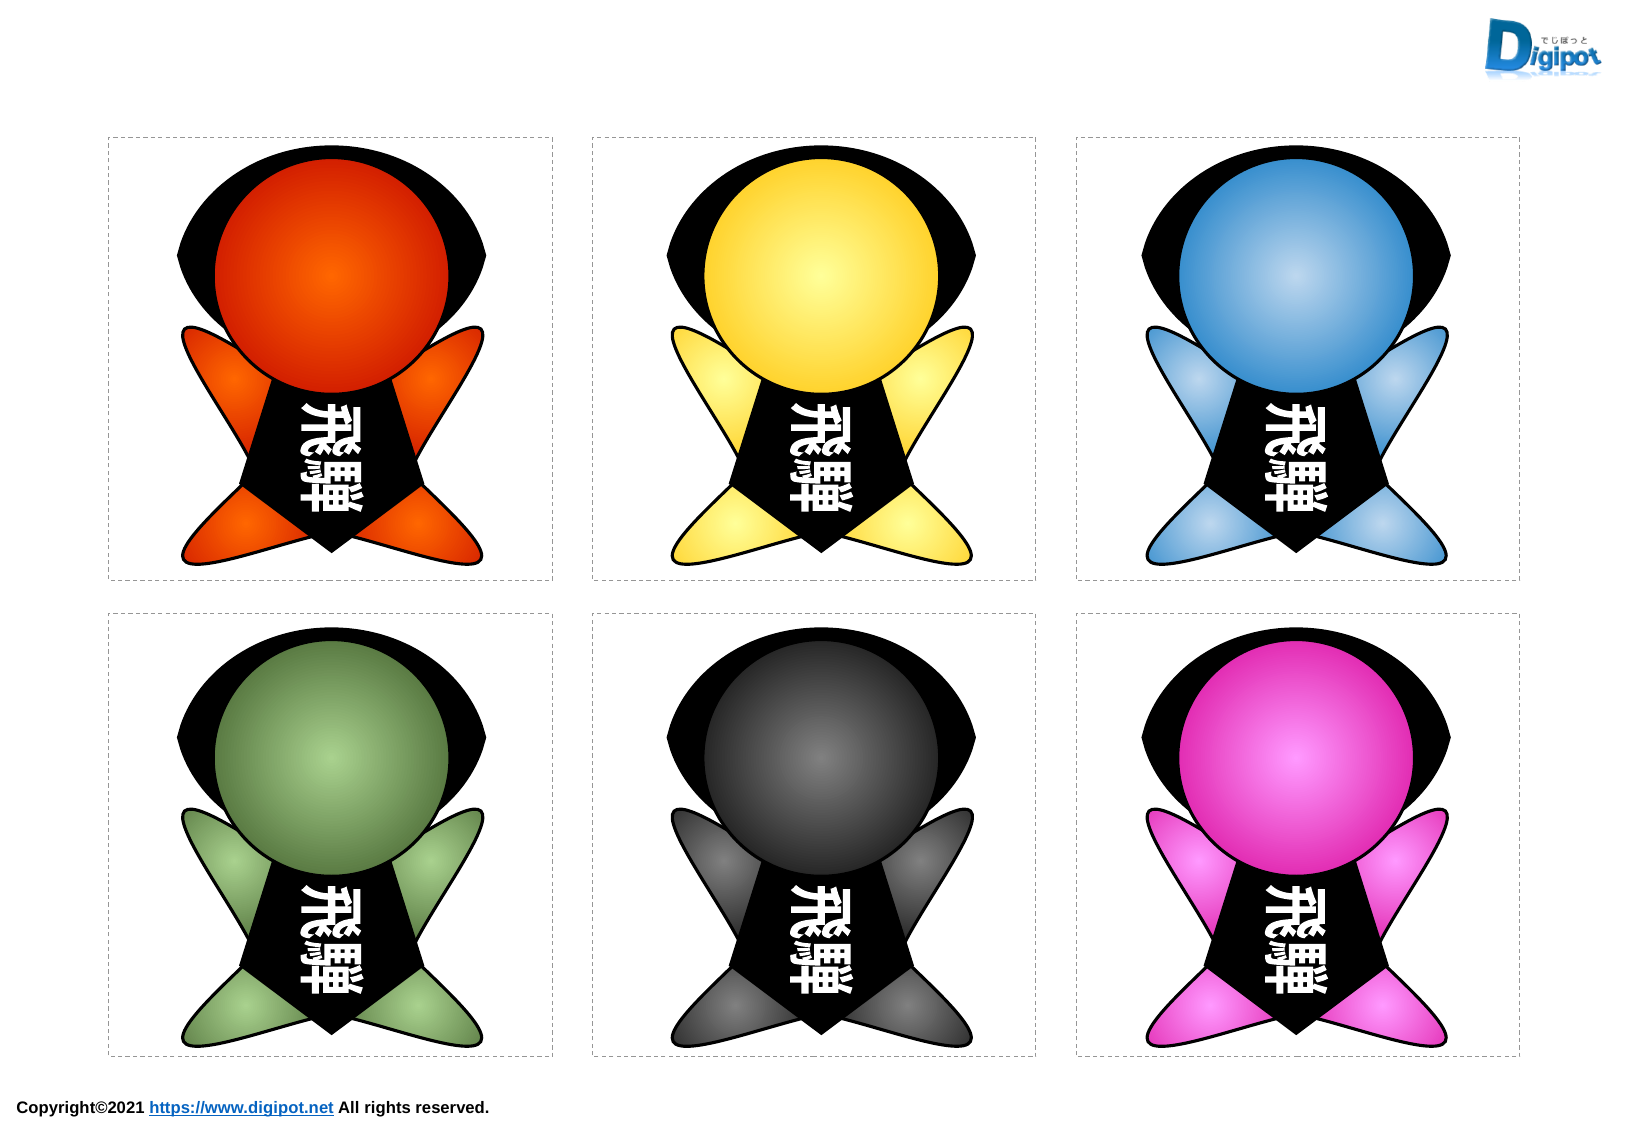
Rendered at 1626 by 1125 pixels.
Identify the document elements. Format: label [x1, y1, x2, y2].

text_box [1138, 628, 1467, 1057]
text_box [173, 628, 502, 1057]
text_box [663, 628, 992, 1057]
text_box [1138, 146, 1467, 575]
picture [1485, 18, 1602, 82]
text_box [173, 146, 502, 575]
text_box [663, 146, 992, 575]
